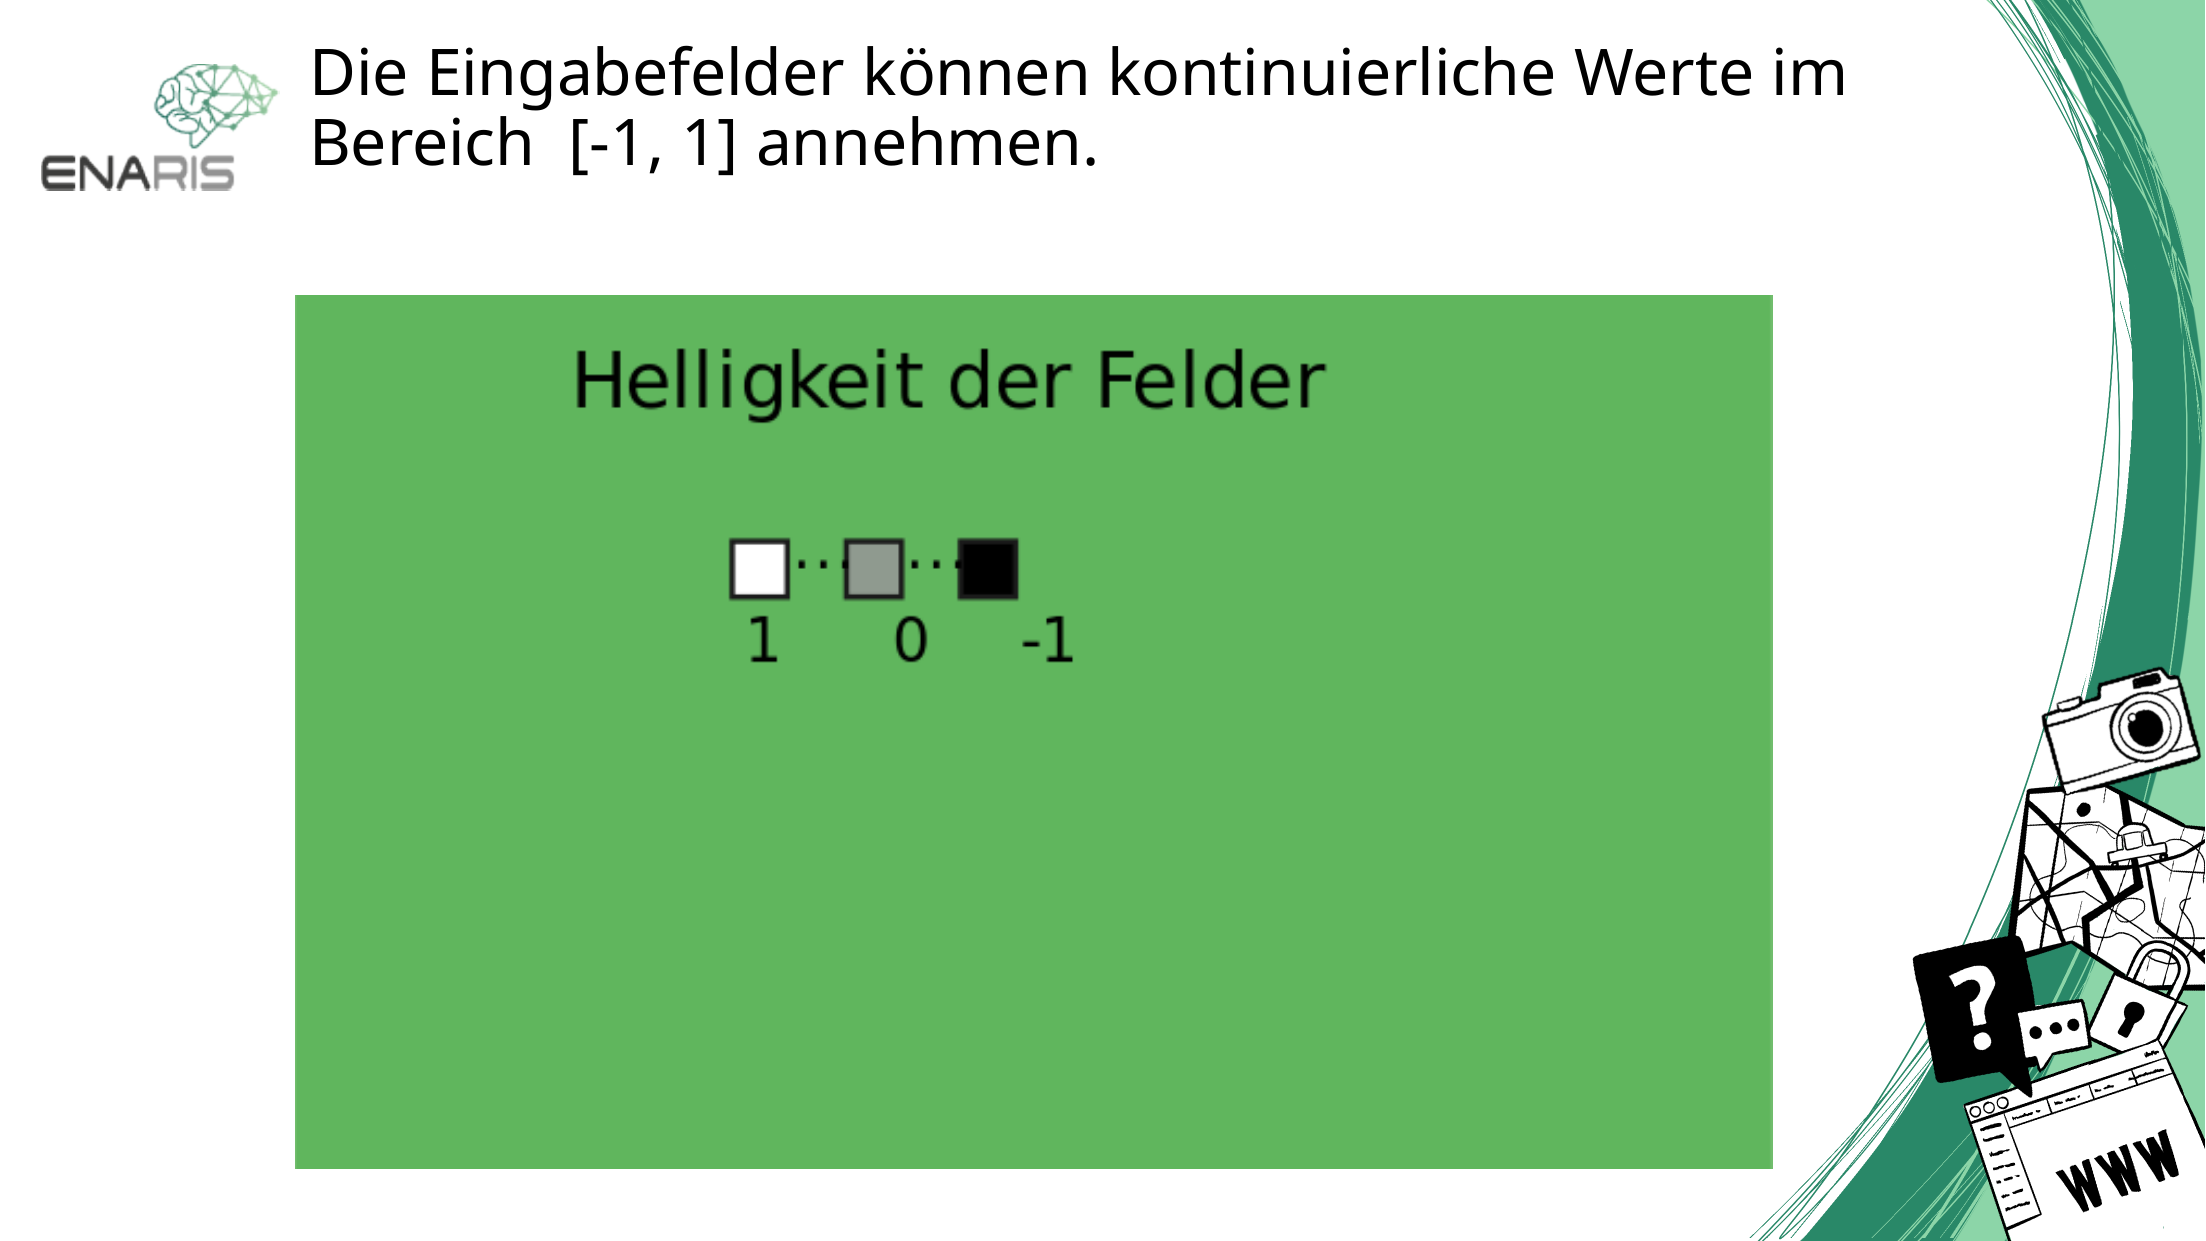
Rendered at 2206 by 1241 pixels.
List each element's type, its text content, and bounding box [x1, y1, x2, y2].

list Die Eingabefelder können kontinuierliche Werte im Bereich [-1, 1] annehmen. [294, 32, 2048, 260]
picture [295, 0, 2205, 1241]
picture [41, 64, 280, 191]
